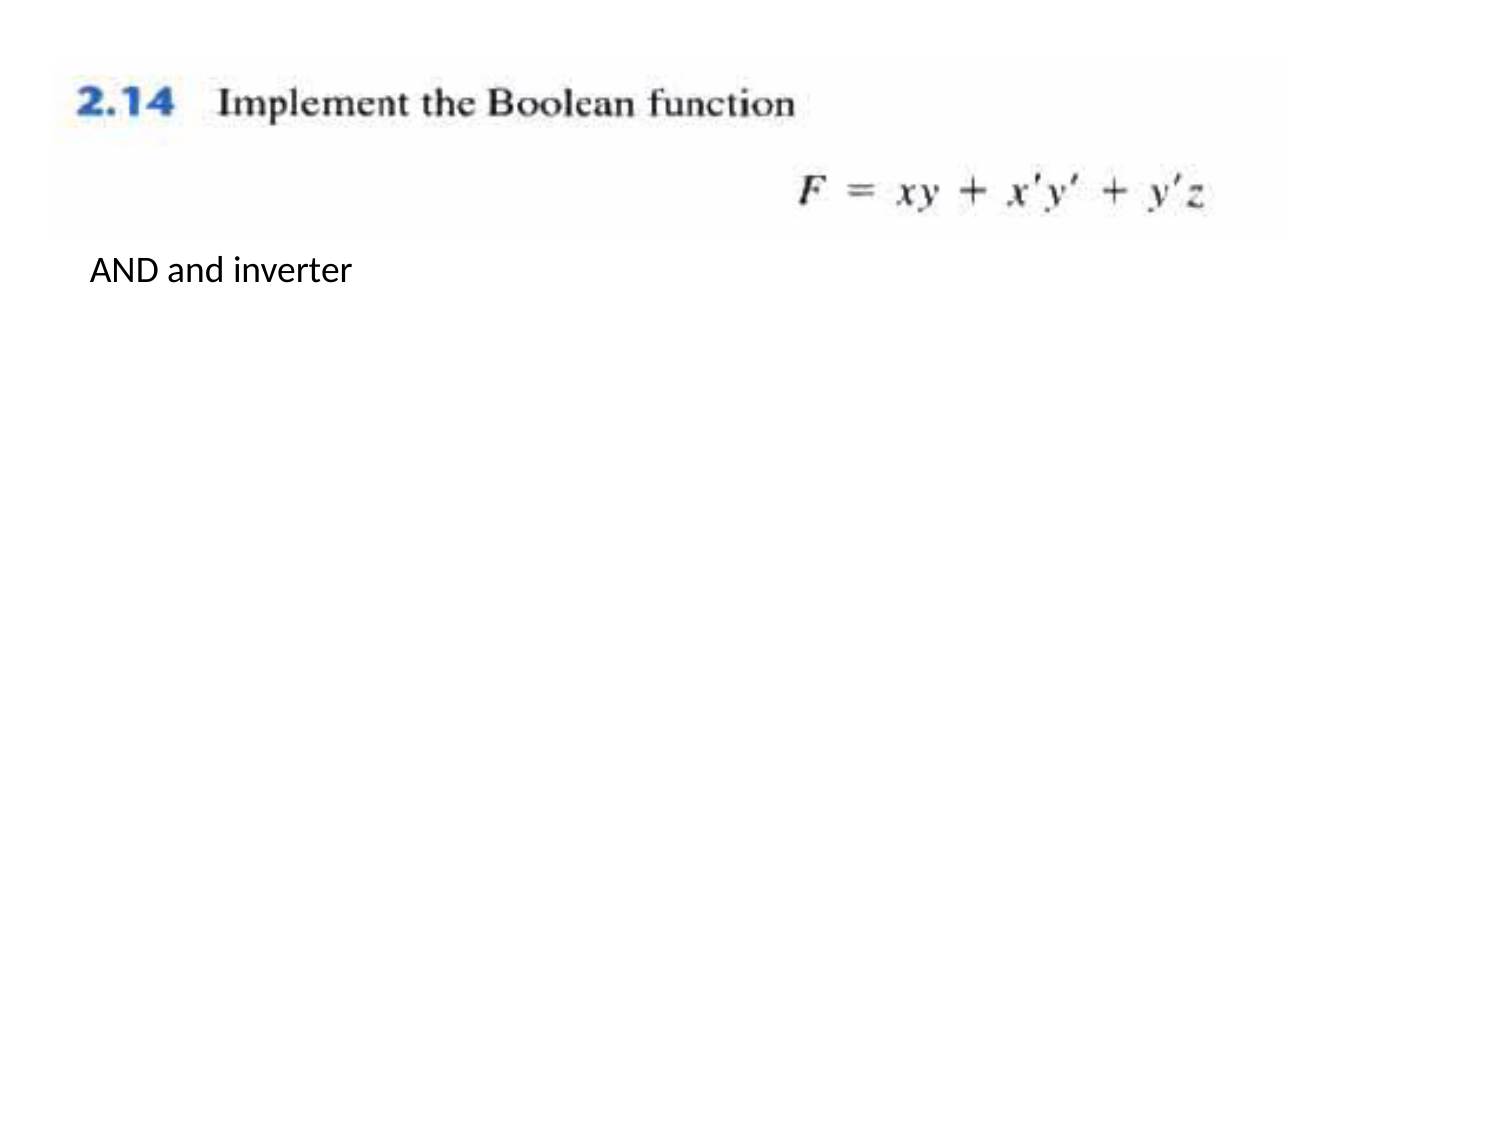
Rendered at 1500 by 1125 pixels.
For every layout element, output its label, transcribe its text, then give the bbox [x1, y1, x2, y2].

text_box AND and inverter [74, 246, 450, 298]
picture [49, 62, 1288, 238]
